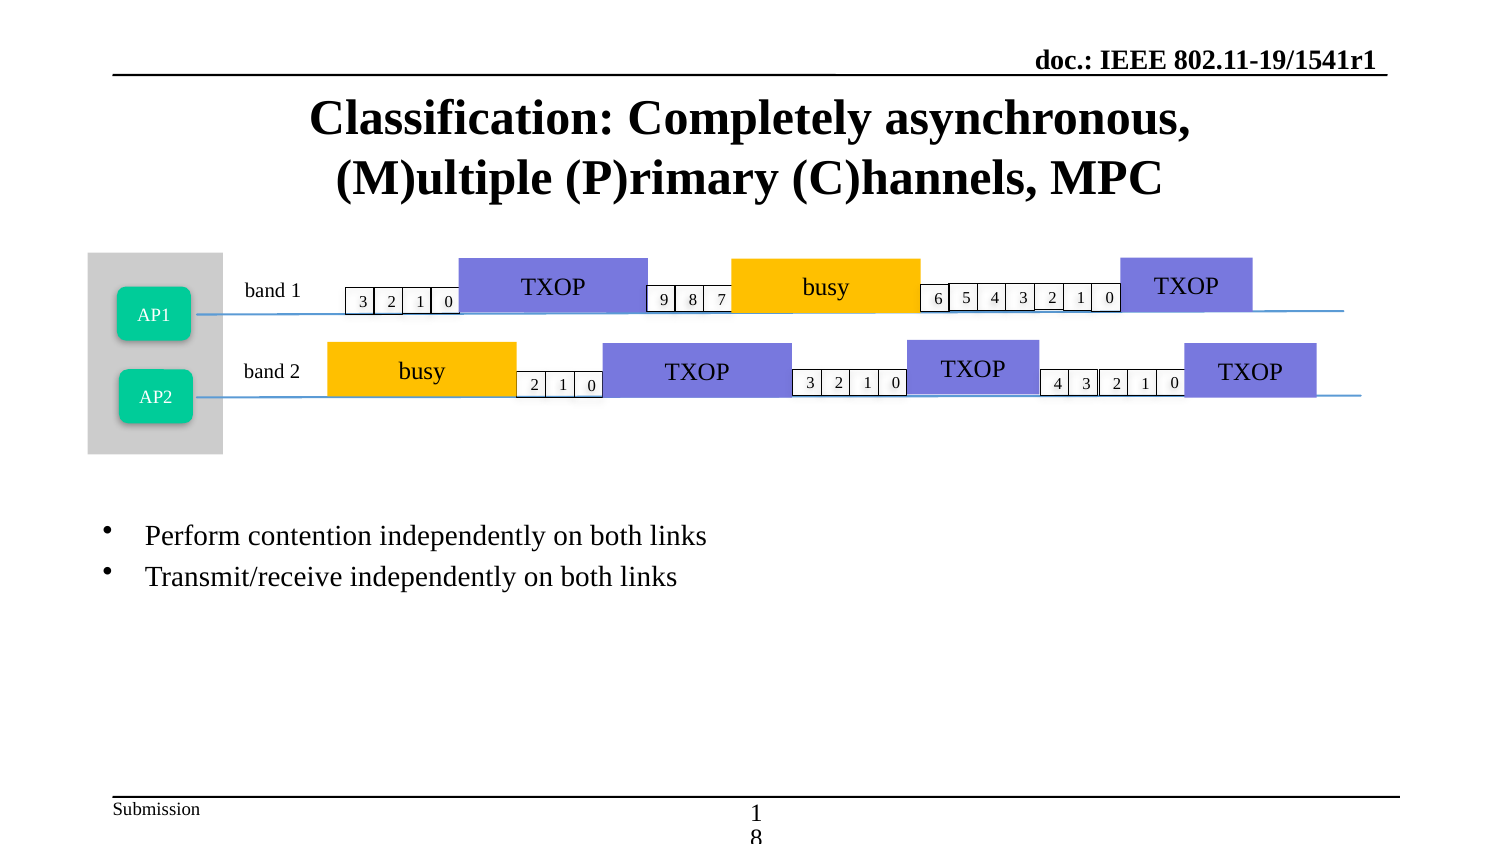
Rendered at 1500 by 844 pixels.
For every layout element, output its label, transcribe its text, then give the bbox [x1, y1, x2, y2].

title Classification: Completely asynchronous, (M)ultiple (P)rimary (C)hannels, MPC [75, 76, 1425, 213]
list Perform contention independently on both links Transmit/receive independently on both links [87, 508, 1438, 743]
slide_number 18 [749, 796, 763, 828]
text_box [87, 252, 1361, 455]
